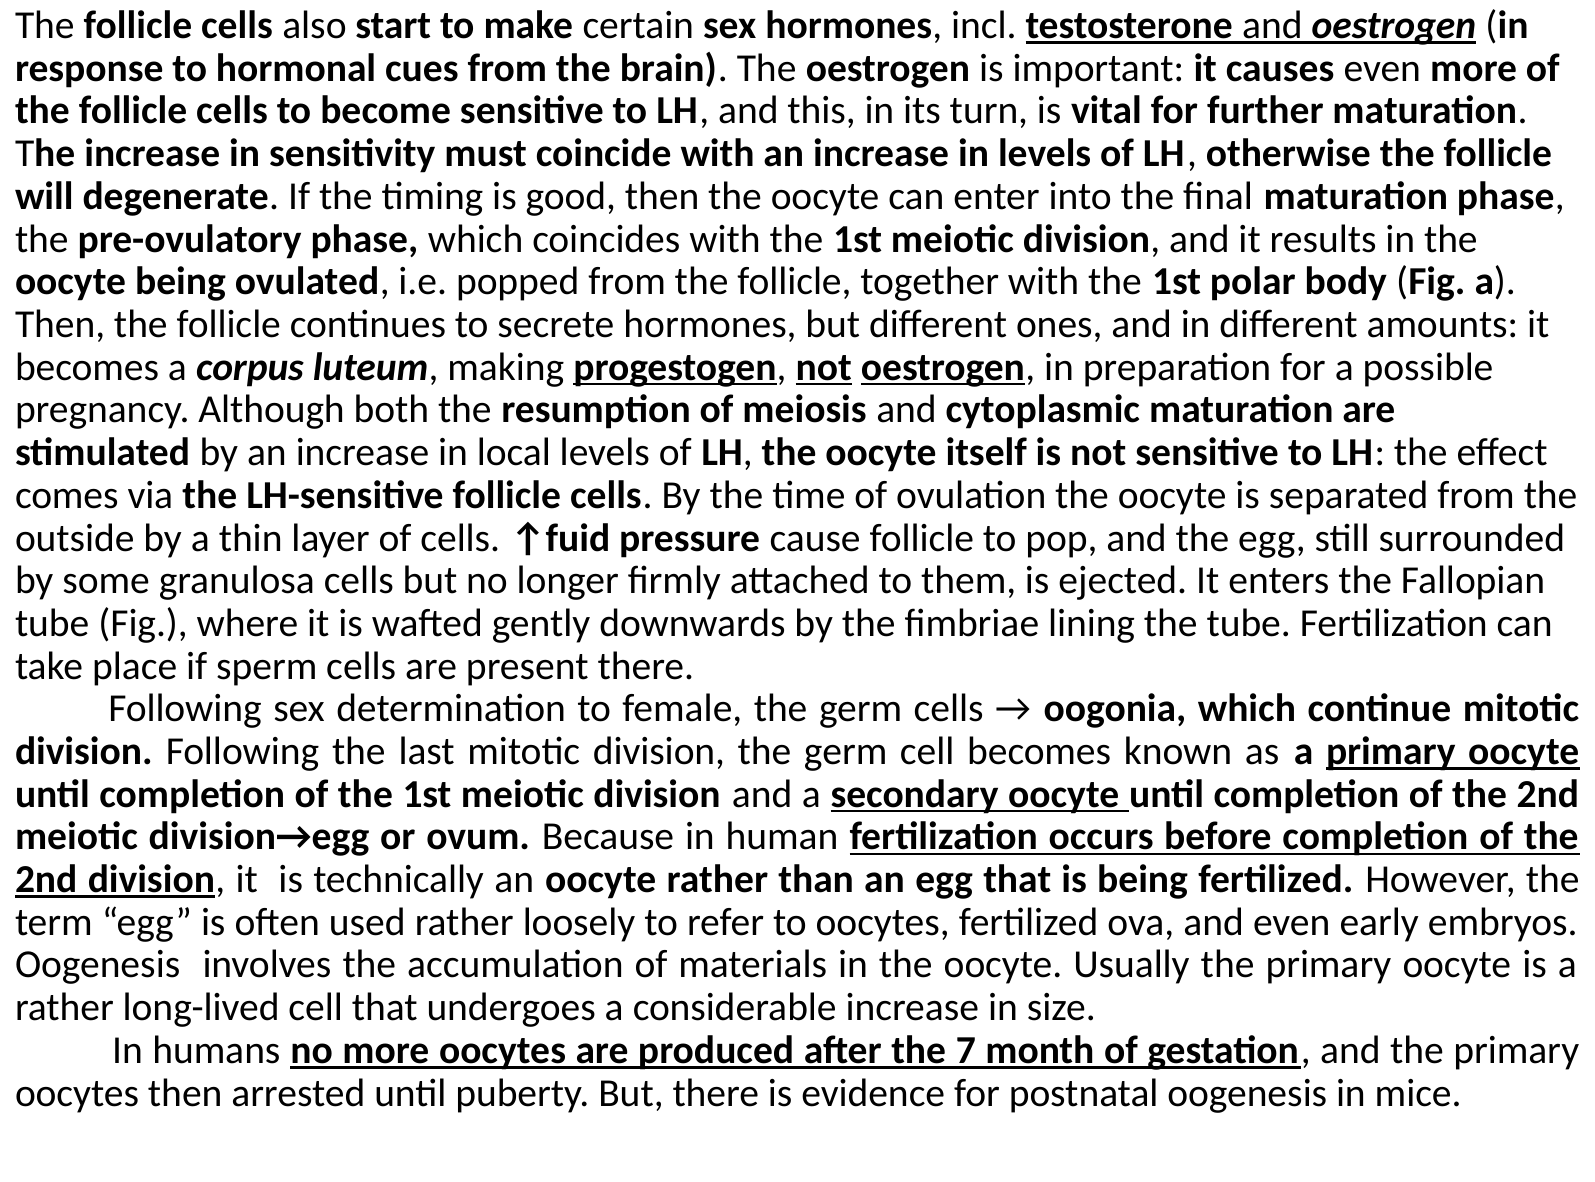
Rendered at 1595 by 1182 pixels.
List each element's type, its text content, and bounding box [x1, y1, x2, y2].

text_box The follicle cells also start to make certain sex hormones, incl. testosterone and oestrogen (in response to hormonal cues from the brain). The oestrogen is important: it causes even more of the follicle cells to become sensitive to LH, and this, in its turn, is vital for further maturation. The increase in sensitivity must coincide with an increase in levels of LH, otherwise the follicle will degenerate. If the timing is good, then the oocyte can enter into the final maturation phase, the pre-ovulatory phase, which coincides with the 1st meiotic division, and it results in the oocyte being ovulated, i.e. popped from the follicle, together with the 1st polar body (Fig. a). Then, the follicle continues to secrete hormones, but different ones, and in different amounts: it becomes a corpus luteum, making progestogen, not oestrogen, in preparation for a possible pregnancy. Although both the resumption of meiosis and cytoplasmic maturation are stimulated by an increase in local levels of LH, the oocyte itself is not sensitive to LH: the effect comes via the LH-sensitive follicle cells. By the time of ovulation the oocyte is separated from the outside by a thin layer of cells. ↑fuid pressure cause follicle to pop, and the egg, still surrounded by some granulosa cells but no longer firmly attached to them, is ejected. It enters the Fallopian tube (Fig.), where it is wafted gently downwards by the fimbriae lining the tube. Fertilization can take place if sperm cells are present there. Following sex determination to female, the germ cells → oogonia, which continue mitotic division. Following the last mitotic division, the germ cell becomes known as a primary oocyte until completion of the 1st meiotic division and a secondary oocyte until completion of the 2nd meiotic division→egg or ovum. Because in human fertilization occurs before completion of the 2nd division, it is technically an oocyte rather than an egg that is being fertilized. However, the term “egg” is often used rather loosely to refer to oocytes, fertilized ova, and even early embryos. Oogenesis involves the accumulation of materials in the oocyte. Usually the primary oocyte is a rather long-lived cell that undergoes a considerable increase in size. In humans no more oocytes are produced after the 7 month of gestation, and the primary oocytes then arrested until puberty. But, there is evidence for postnatal oogenesis in mice. [0, 0, 1595, 1170]
